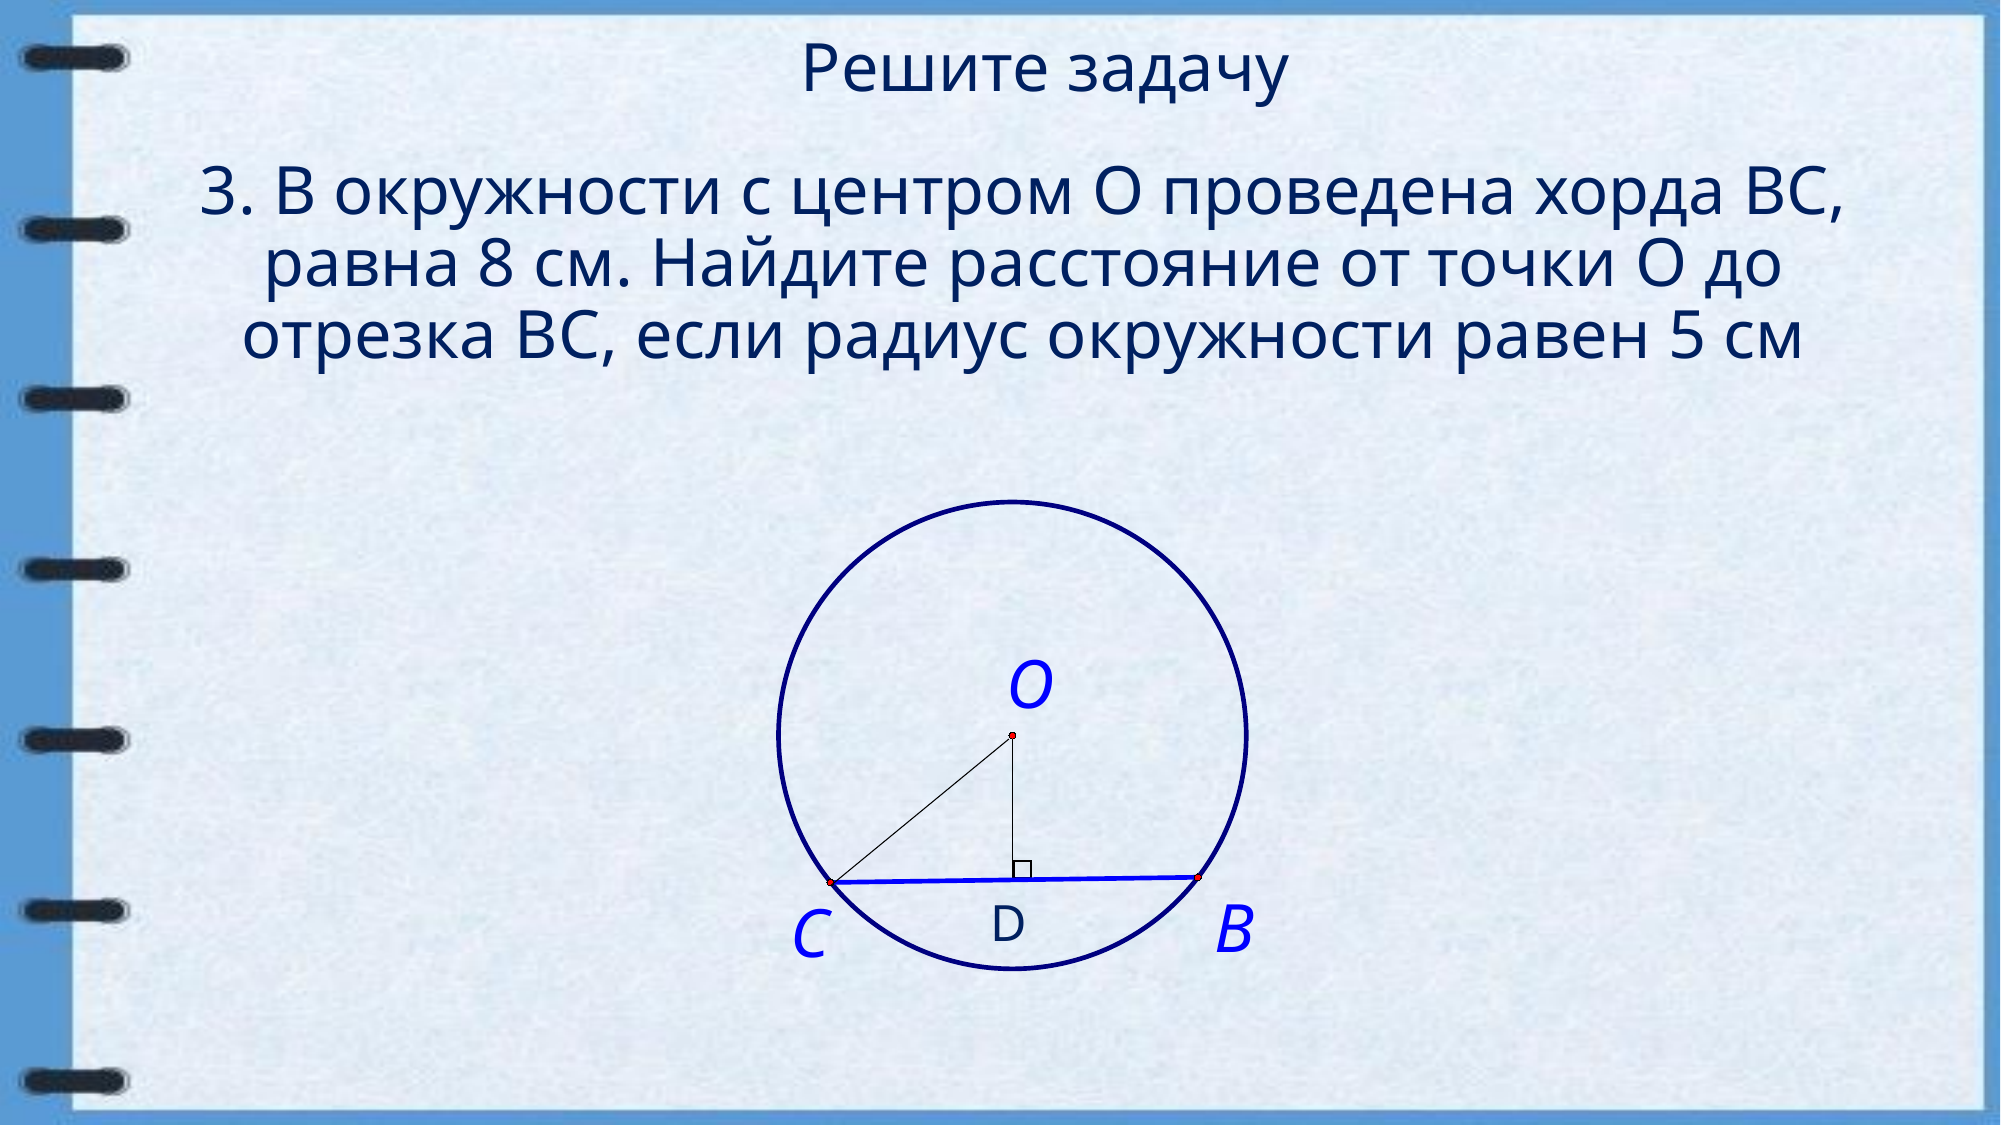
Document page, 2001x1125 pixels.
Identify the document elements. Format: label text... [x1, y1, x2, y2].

text_box Решите задачу [355, 17, 1735, 113]
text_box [830, 738, 1009, 886]
title 3. В окружности с центром О проведена хорда ВС, равна 8 см. Найдите расстояние от точки О до отрезка ВС, если радиус окружности равен 5 см [118, 122, 1930, 408]
picture [0, 0, 2001, 1125]
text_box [761, 484, 1267, 990]
